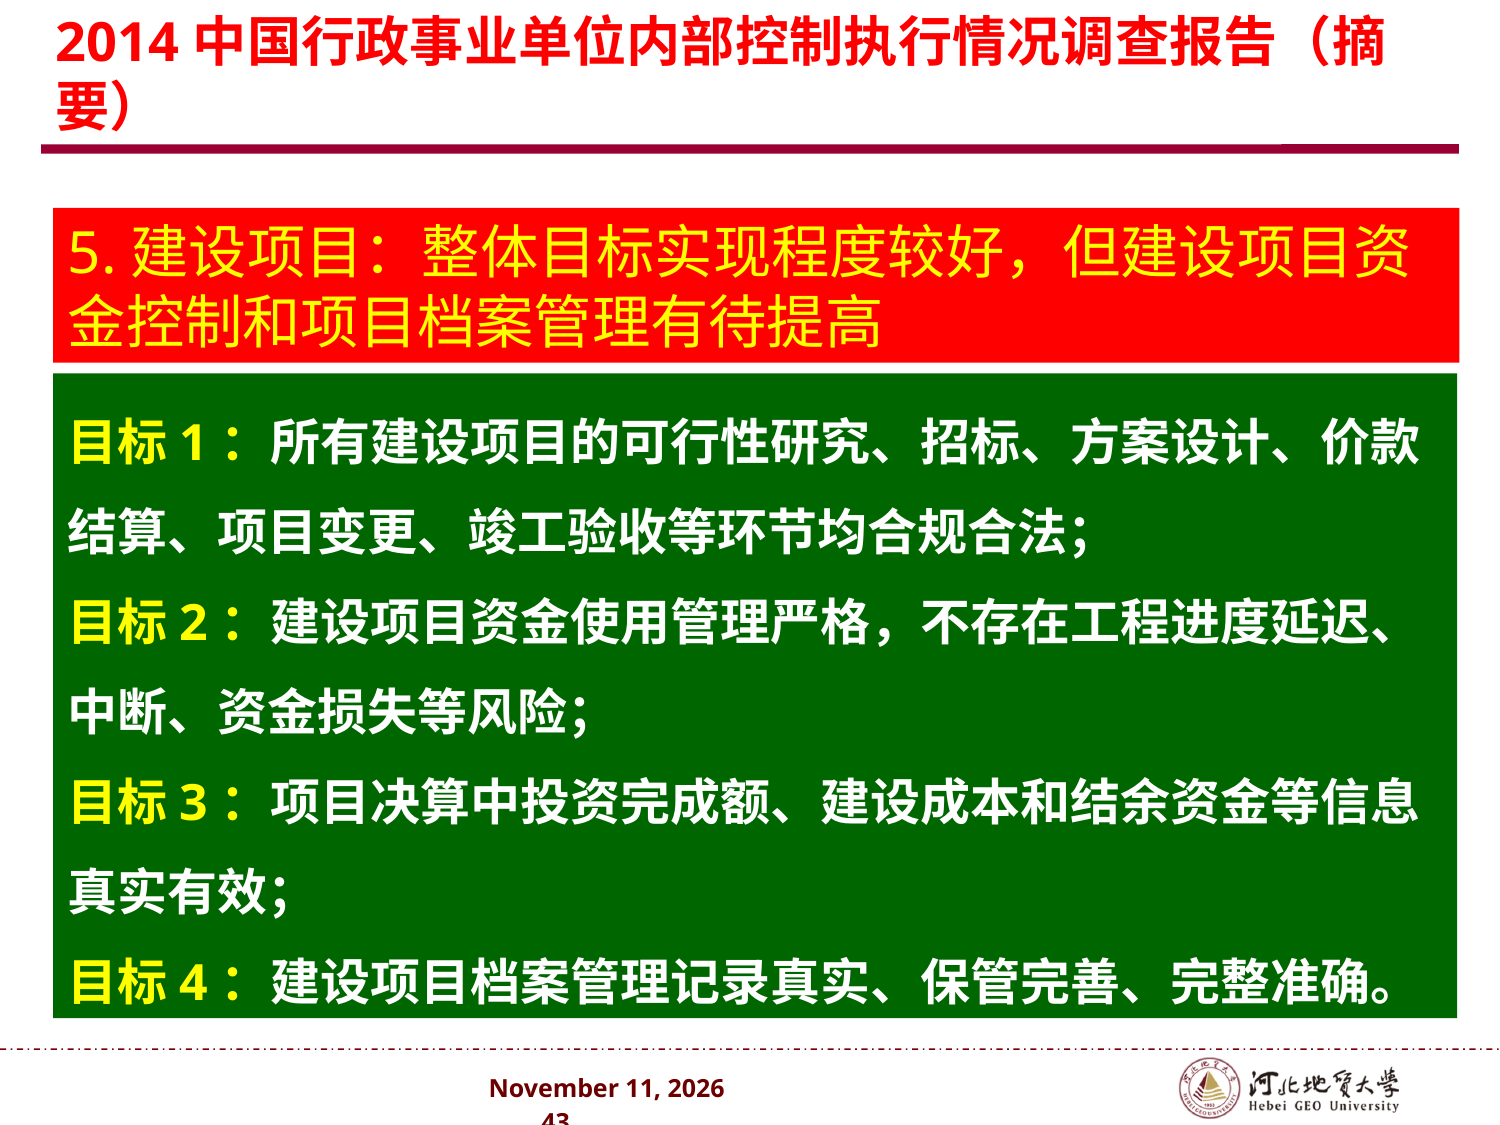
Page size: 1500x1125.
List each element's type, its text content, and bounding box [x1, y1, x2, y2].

text_box 目标1：所有建设项目的可行性研究、招标、方案设计、价款结算、项目变更、竣工验收等环节均合规合法； 目标2：建设项目资金使用管理严格，不存在工程进度延迟、中断、资金损失等风险； 目标3：项目决算中投资完成额、建设成本和结余资金等信息真实有效； 目标4：建设项目档案管理记录真实、保管完善、完整准确。 [53, 373, 1458, 1019]
title 2014中国行政事业单位内部控制执行情况调查报告（摘要） [40, 18, 1460, 126]
text_box 5.建设项目：整体目标实现程度较好，但建设项目资金控制和项目档案管理有待提高 [53, 207, 1460, 363]
picture [1159, 1049, 1420, 1125]
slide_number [473, 1064, 990, 1109]
